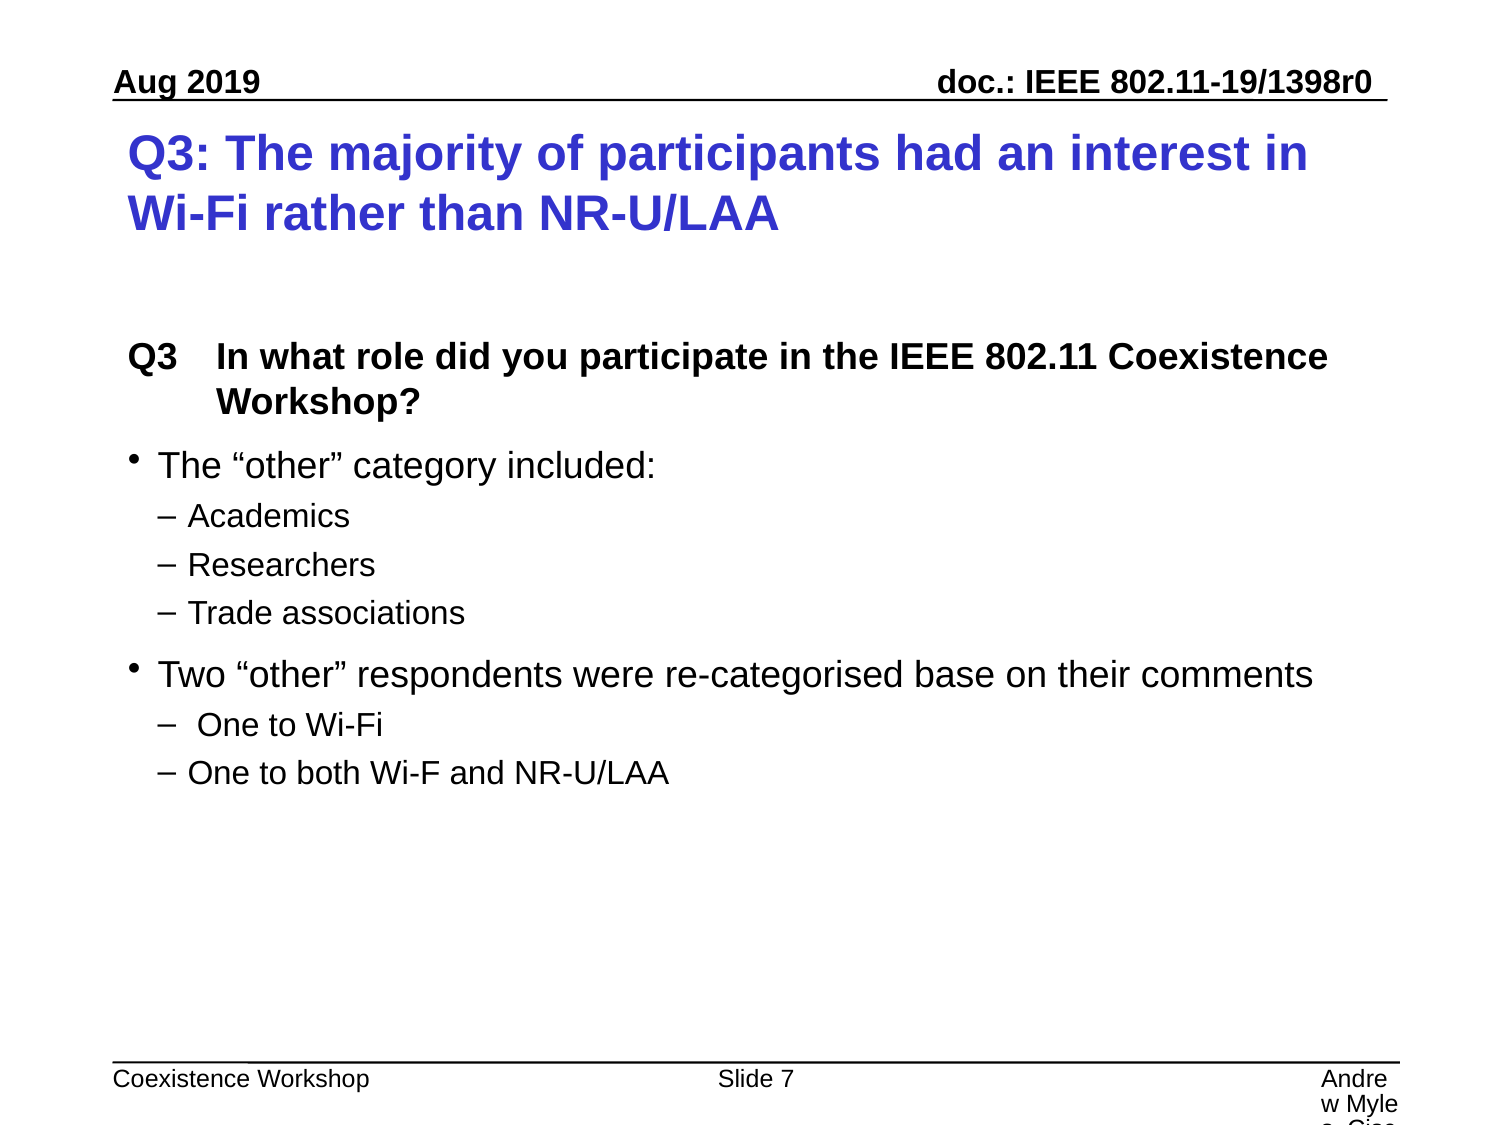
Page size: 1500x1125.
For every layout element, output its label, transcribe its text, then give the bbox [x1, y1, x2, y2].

list Q3 In what role did you participate in the IEEE 802.11 Coexistence Workshop? The “other” category included: Academics Researchers Trade associations Two “other” respondents were re-categorised base on their comments One to Wi-Fi One to both Wi-F and NR-U/LAA [112, 324, 1388, 1000]
slide_number Slide 7 [709, 1061, 803, 1093]
footer Andrew Myles, Cisco [1320, 1061, 1402, 1093]
title Q3: The majority of participants had an interest in Wi-Fi rather than NR-U/LAA [112, 112, 1388, 288]
